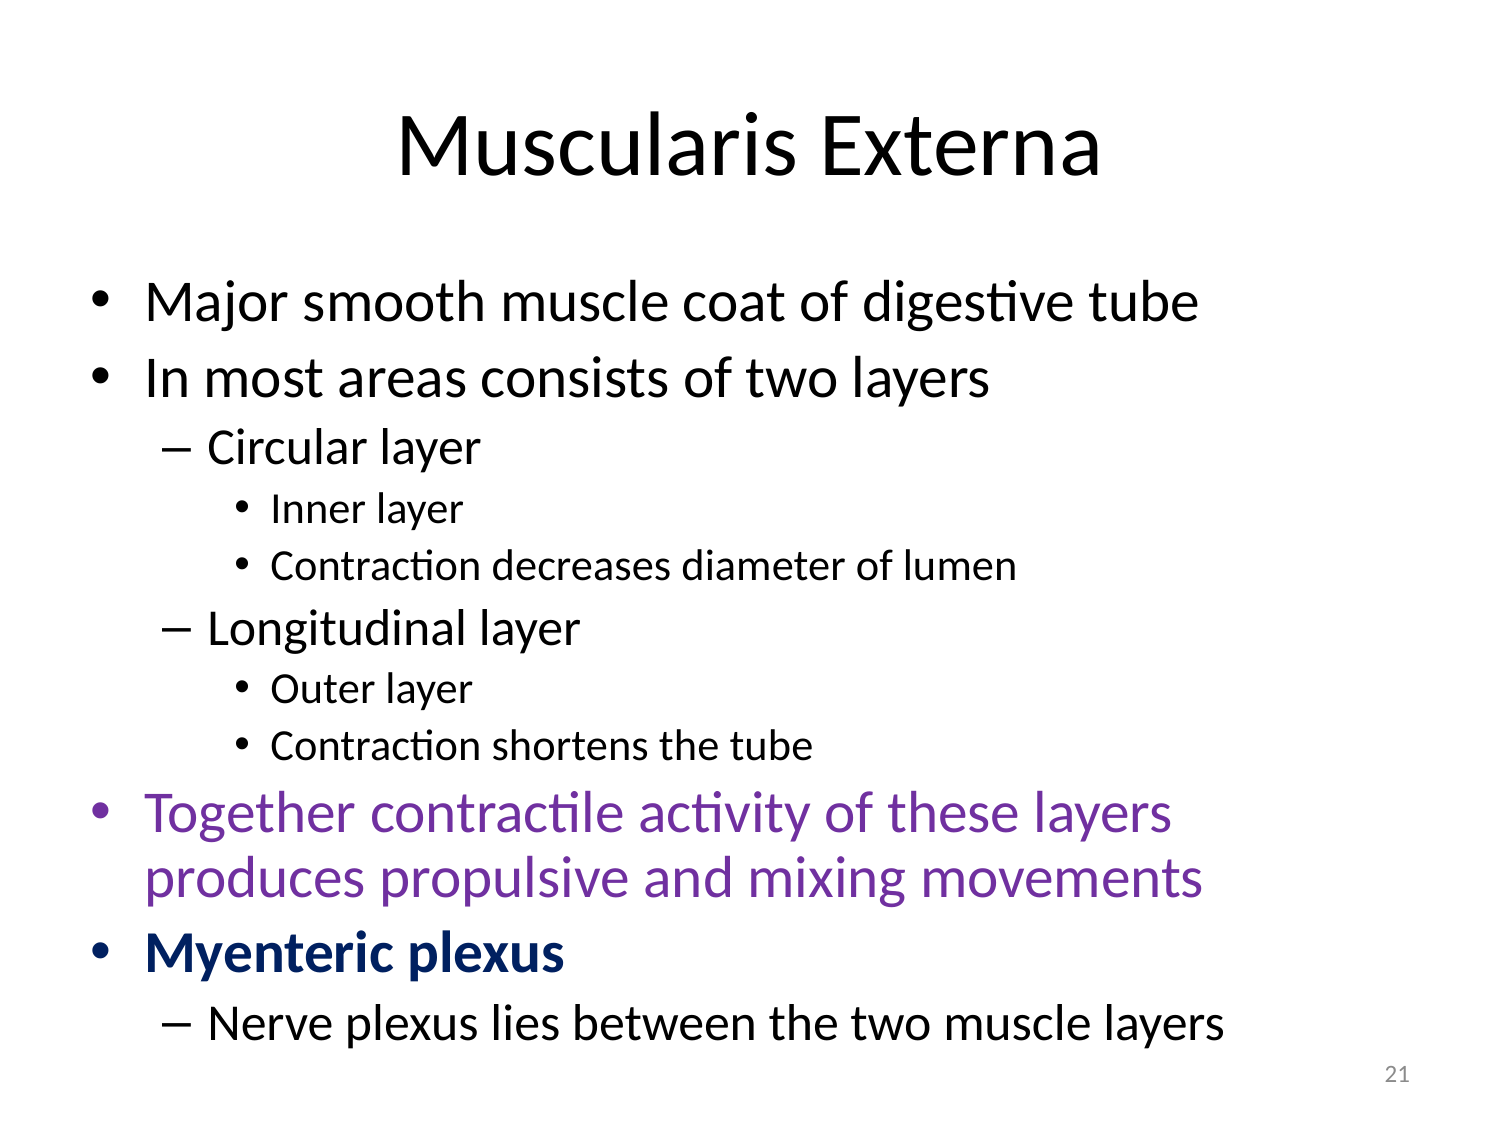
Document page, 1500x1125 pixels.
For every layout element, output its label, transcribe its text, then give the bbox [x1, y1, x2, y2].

slide_number 21 [1074, 1042, 1425, 1103]
title Muscularis Externa [75, 45, 1425, 233]
list Major smooth muscle coat of digestive tube In most areas consists of two layers Circular layer Inner layer Contraction decreases diameter of lumen Longitudinal layer Outer layer Contraction shortens the tube Together contractile activity of these layers produces propulsive and mixing movements Myenteric plexus Nerve plexus lies between the two muscle layers [75, 262, 1425, 1063]
